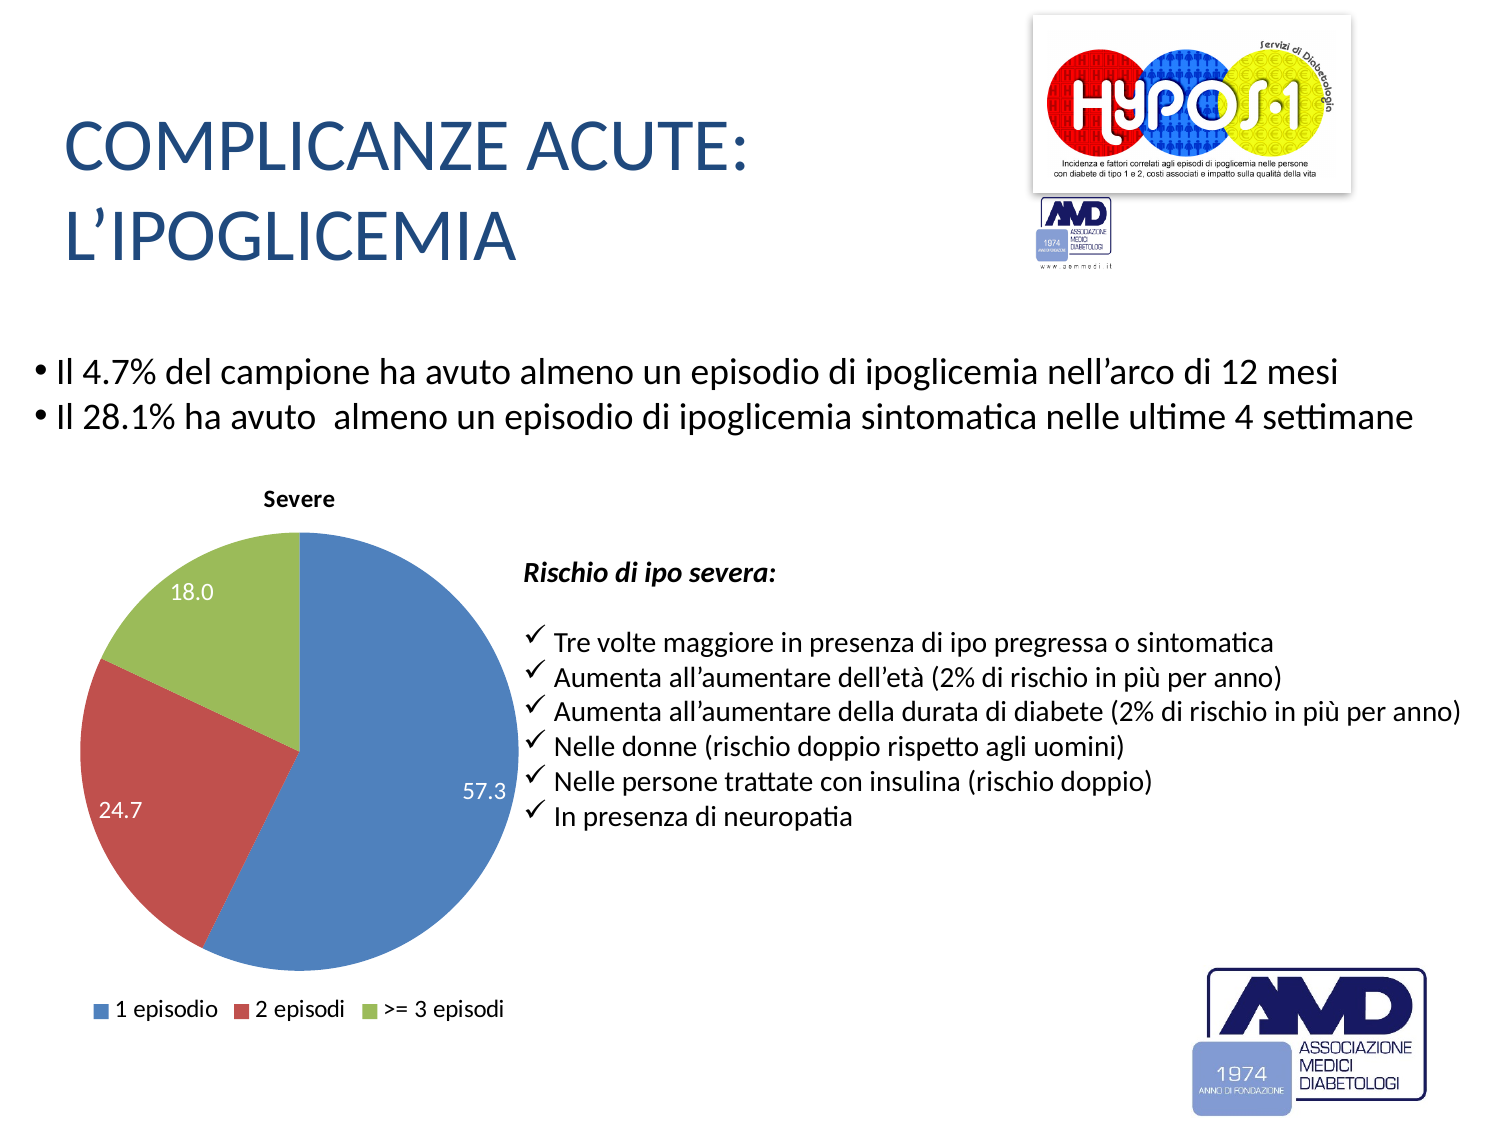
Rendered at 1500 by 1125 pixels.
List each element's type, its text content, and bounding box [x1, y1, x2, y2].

text_box Il 4.7% del campione ha avuto almeno un episodio di ipoglicemia nell’arco di 12 mesi Il 28.1% ha avuto almeno un episodio di ipoglicemia sintomatica nelle ultime 4 settimane [19, 339, 1475, 490]
text_box COMPLICANZE ACUTE: L’IPOGLICEMIA [49, 87, 1475, 226]
chart [19, 461, 580, 1031]
picture [1031, 192, 1119, 273]
picture [1047, 29, 1337, 179]
text_box Rischio di ipo severa: Tre volte maggiore in presenza di ipo pregressa o sintomatica Aumenta all’aumentare dell’età (2% di rischio in più per anno) Aumenta all’aumentare della durata di diabete (2% di rischio in più per anno) Nelle donne (rischio doppio rispetto agli uomini) Nelle persone trattate con insulina (rischio doppio) In presenza di neuropatia [585, 545, 1500, 910]
picture [1191, 964, 1429, 1118]
